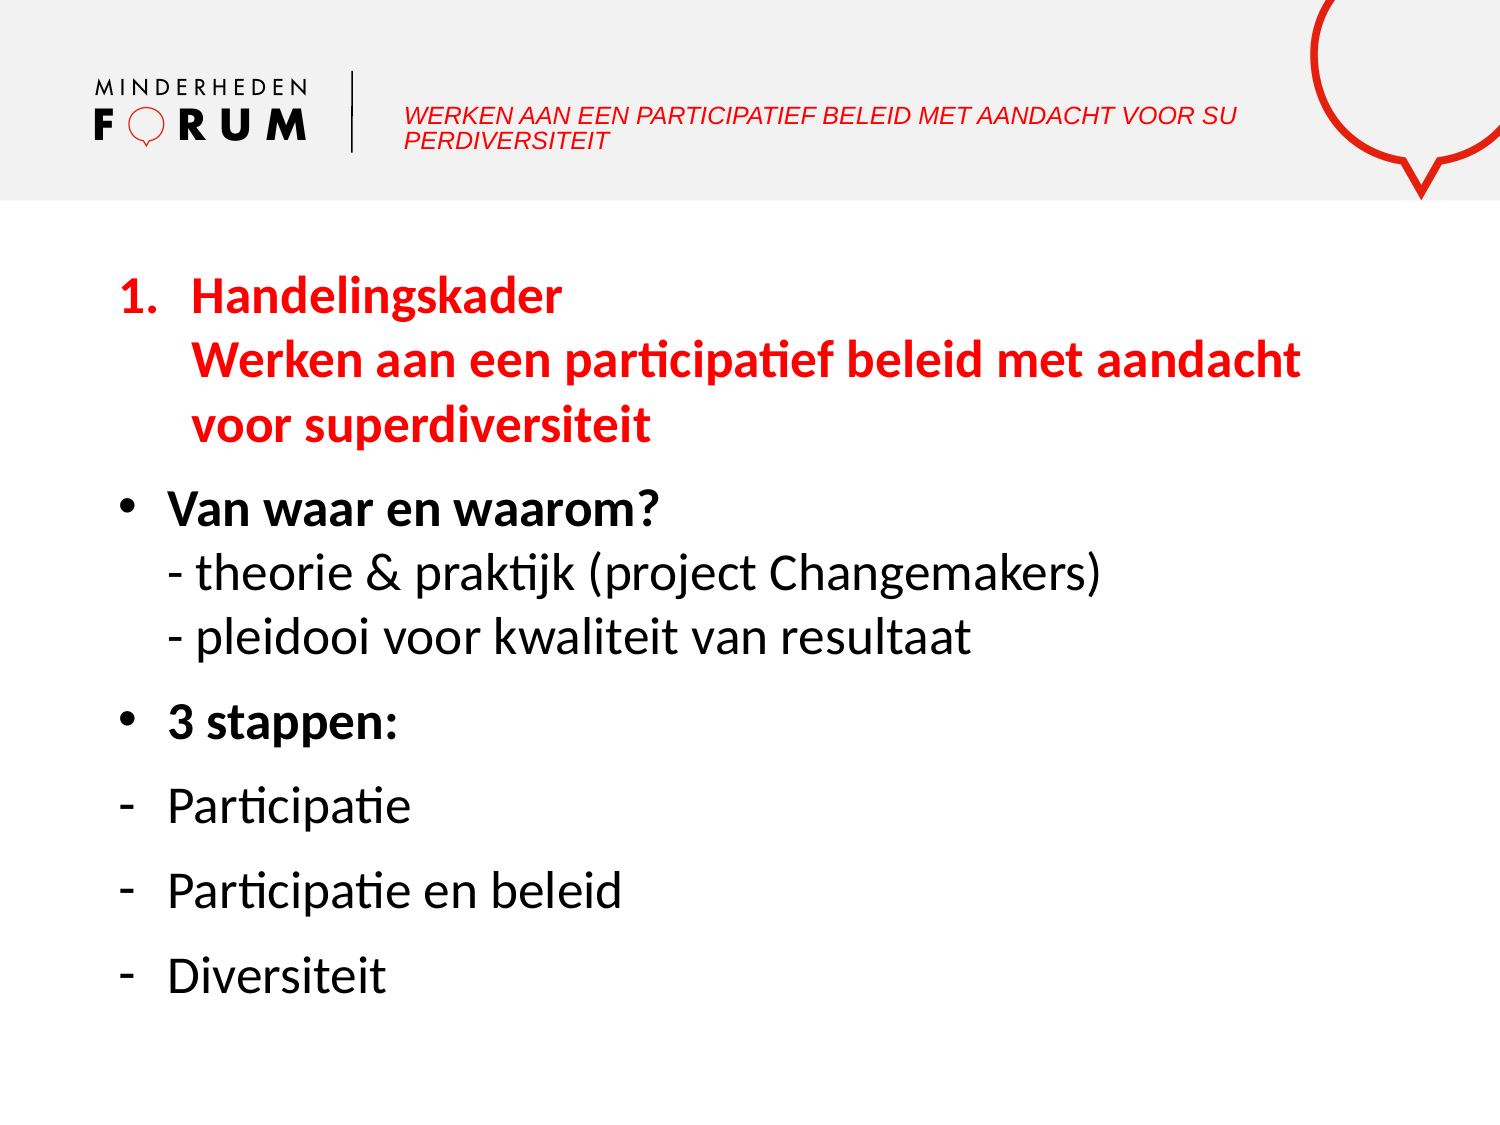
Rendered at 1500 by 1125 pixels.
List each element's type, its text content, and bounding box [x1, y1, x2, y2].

picture [0, 0, 1500, 1125]
list Handelingskader Werken aan een participatief beleid met aandacht voor superdiversiteit Van waar en waarom? - theorie & praktijk (project Changemakers) - pleidooi voor kwaliteit van resultaat 3 stappen: Participatie Participatie en beleid Diversiteit [103, 253, 1353, 1012]
footer WERKEN AAN EEN PARTICIPATIEF BELEID MET AANDACHT VOOR SUPERDIVERSITEIT [388, 84, 1269, 145]
